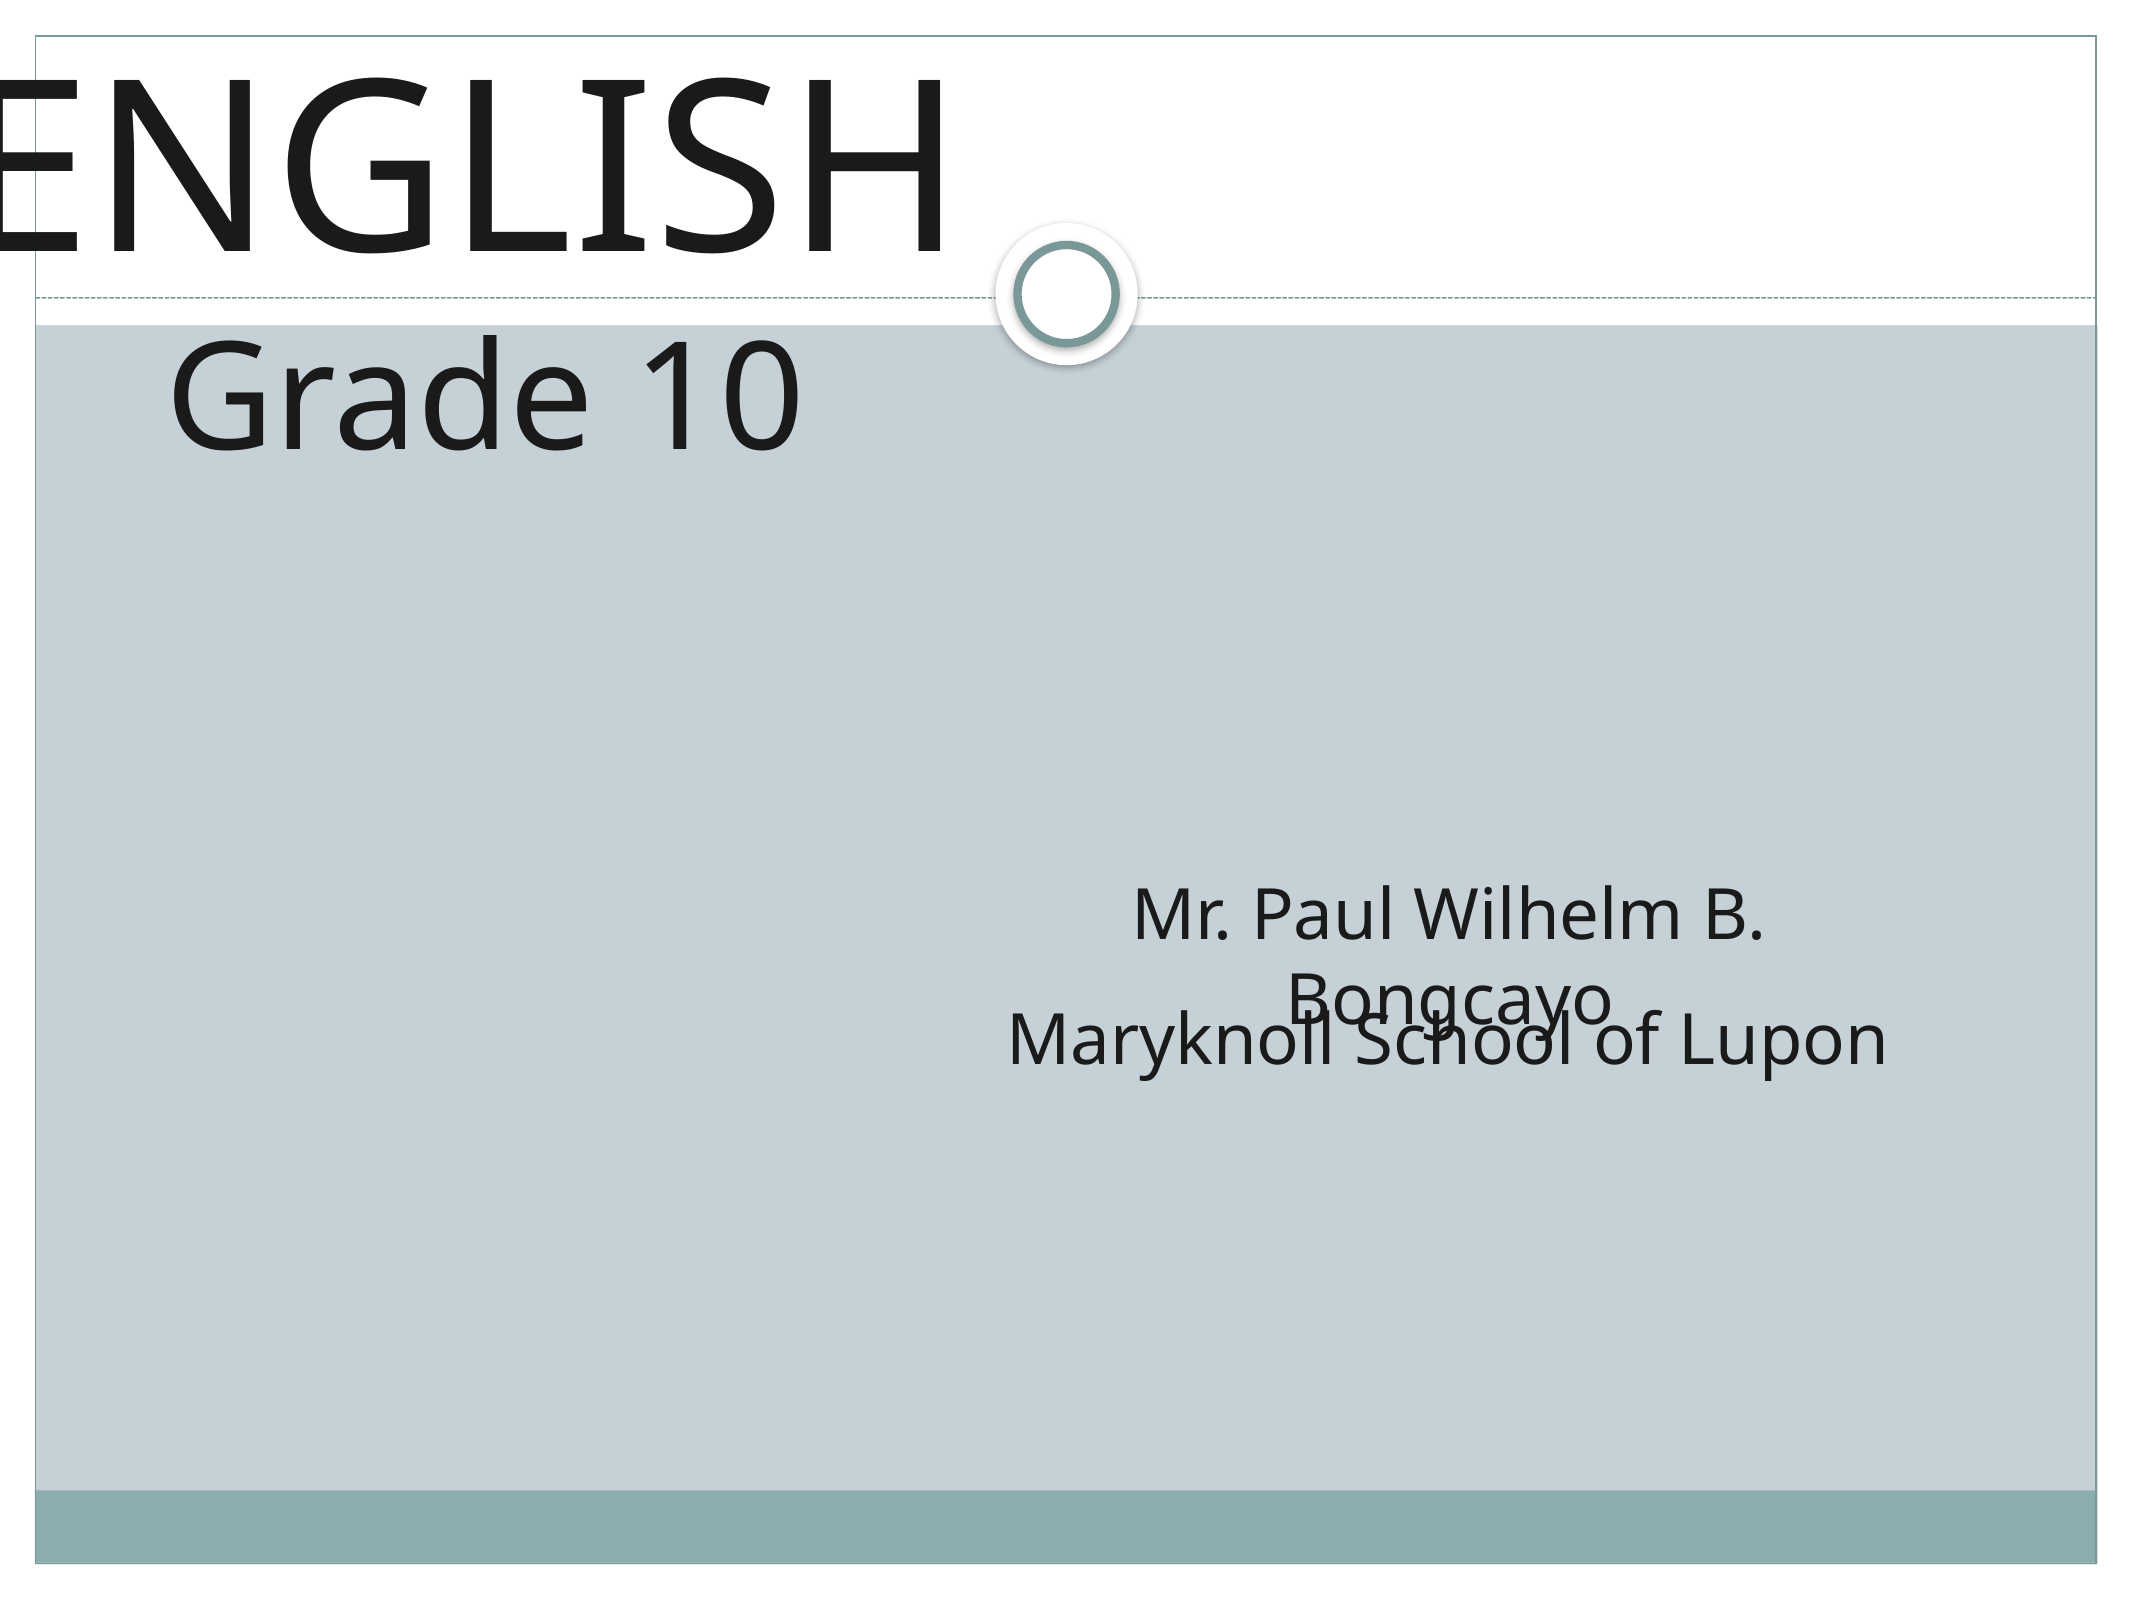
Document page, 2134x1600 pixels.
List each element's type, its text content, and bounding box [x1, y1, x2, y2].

text_box ENGLISH Grade 10 [0, 67, 1203, 424]
text_box Mr. Paul Wilhelm B. Bongcayo [960, 893, 1939, 976]
text_box Maryknoll School of Lupon [947, 976, 1950, 1096]
